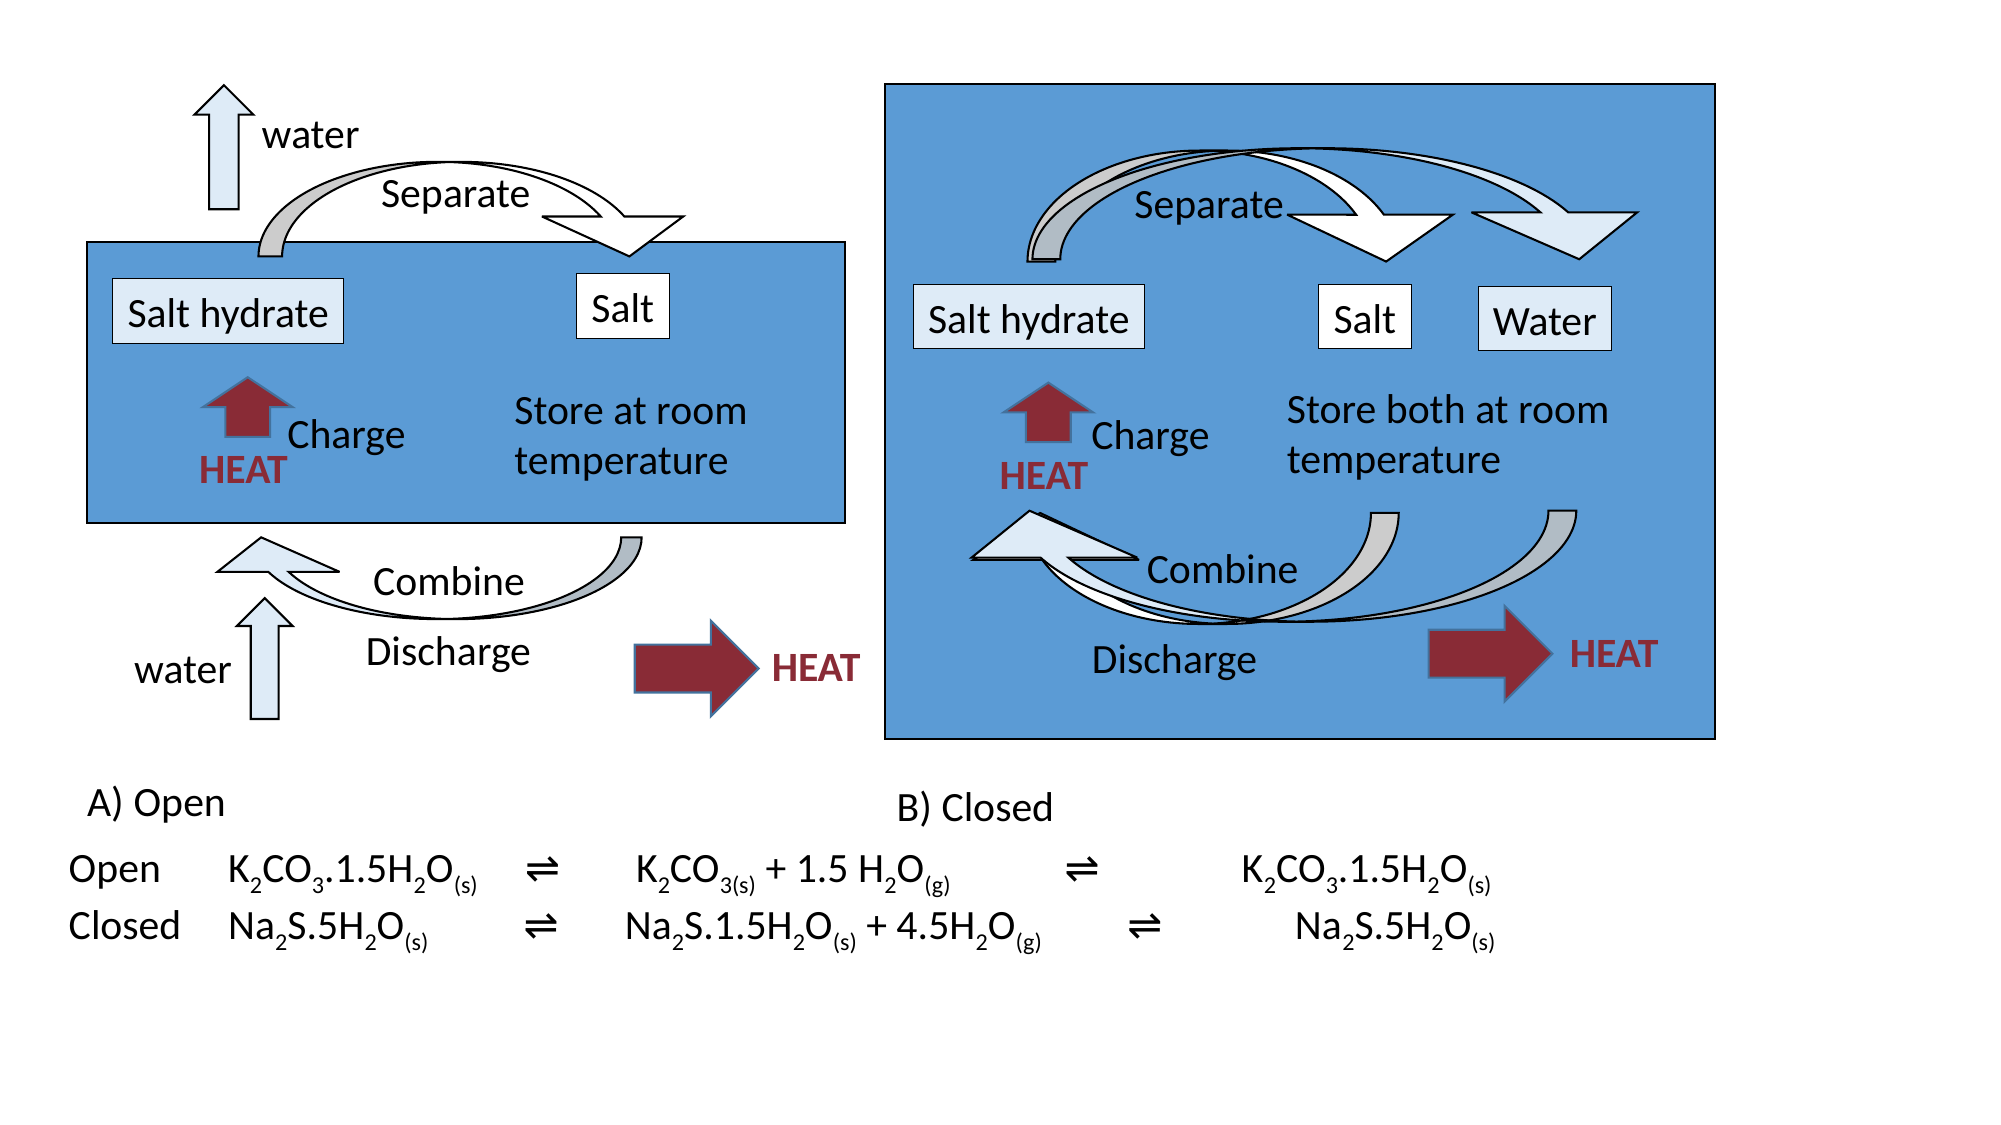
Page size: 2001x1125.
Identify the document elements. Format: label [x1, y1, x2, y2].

text_box [53, 84, 1718, 950]
